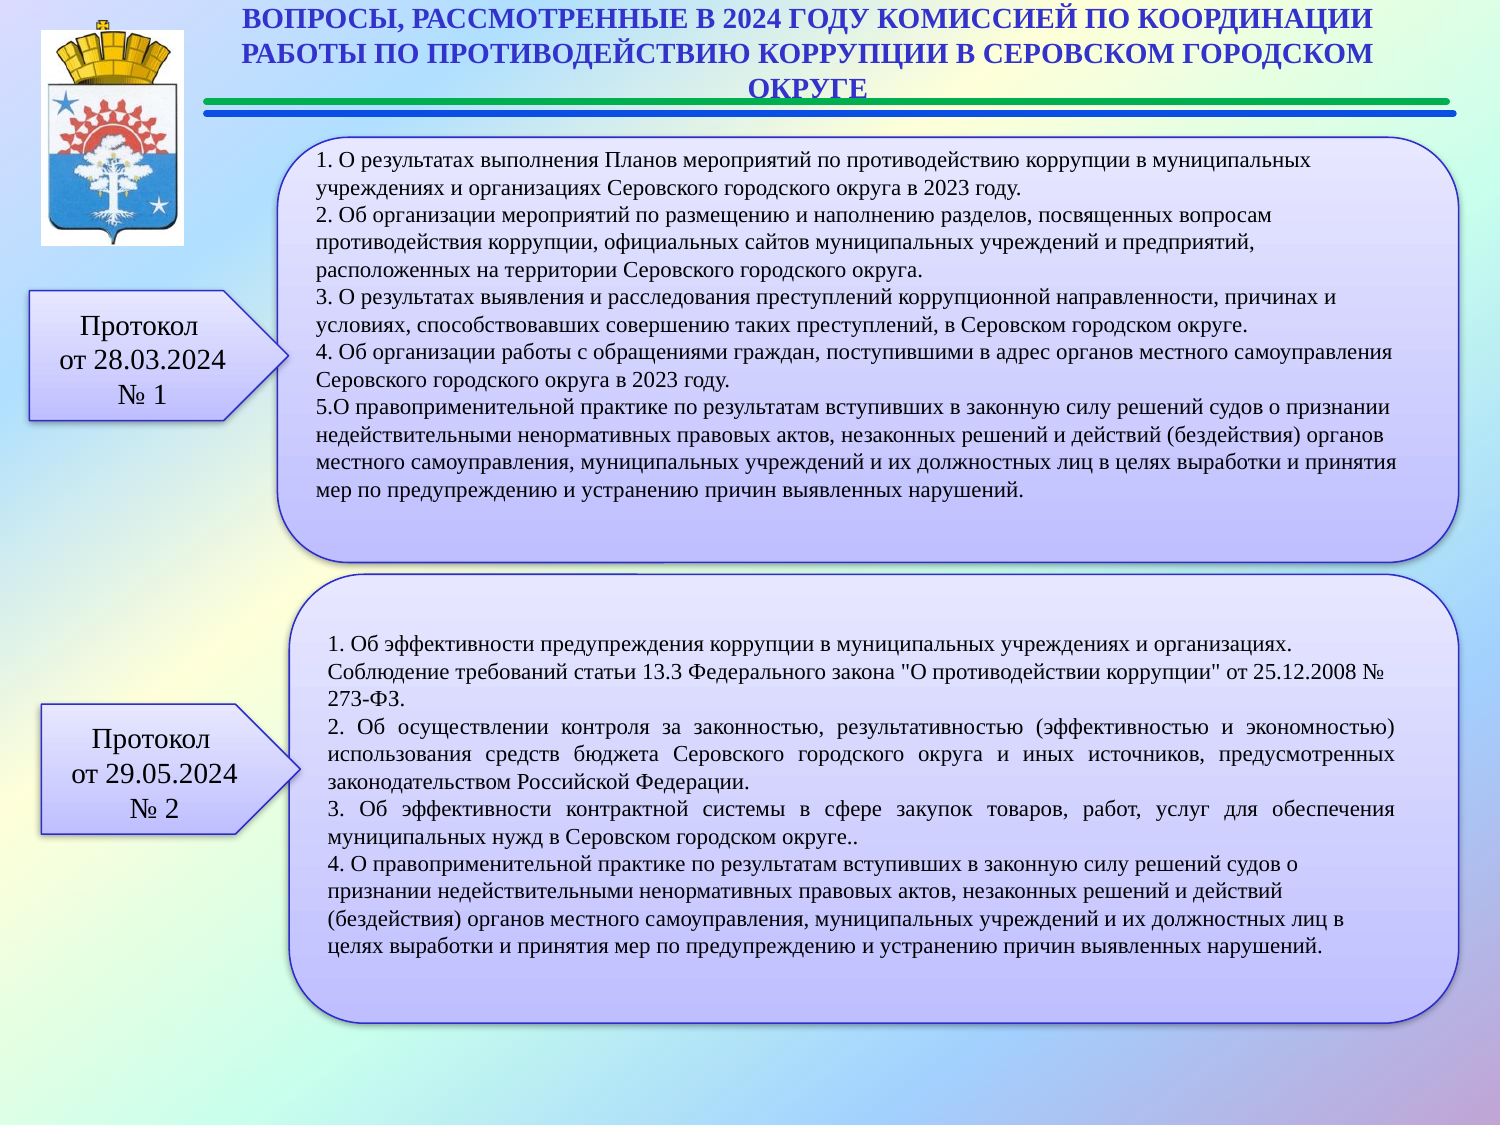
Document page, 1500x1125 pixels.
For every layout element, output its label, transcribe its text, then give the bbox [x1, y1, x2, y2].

text_box [288, 573, 1460, 1024]
text_box [276, 146, 1460, 564]
text_box Протокол от 28.03.2024 № 1 [28, 289, 290, 422]
text_box 1. Об эффективности предупреждения коррупции в муниципальных учреждениях и организациях. Соблюдение требований статьи 13.3 Федерального закона "О противодействии коррупции" от 25.12.2008 № 273-ФЗ. 2. Об осуществлении контроля за законностью, результативностью (эффективностью и экономностью) использования средств бюджета Серовского городского округа и иных источников, предусмотренных законодательством Российской Федерации. 3. Об эффективности контрактной системы в сфере закупок товаров, работ, услуг для обеспечения муниципальных нужд в Серовском городском округе.. 4. О правоприменительной практике по результатам вступивших в законную силу решений судов о признании недействительными ненормативных правовых актов, незаконных решений и действий (бездействия) органов местного самоуправления, муниципальных учреждений и их должностных лиц в целях выработки и принятия мер по предупреждению и устранению причин выявленных нарушений. [312, 621, 1412, 1016]
text_box Протокол от 29.05.2024 № 2 [40, 703, 301, 835]
title ВОПРОСЫ, РАССМОТРЕННЫЕ В 2024 ГОДУ КОМИССИЕЙ ПО КООРДИНАЦИИ РАБОТЫ ПО ПРОТИВОДЕЙСТВИЮ КОРРУПЦИИ В СЕРОВСКОМ ГОРОДСКОМ ОКРУГЕ [170, 1, 1446, 103]
text_box 1. О результатах выполнения Планов мероприятий по противодействию коррупции в муниципальных учреждениях и организациях Серовского городского округа в 2023 году. 2. Об организации мероприятий по размещению и наполнению разделов, посвященных вопросам противодействия коррупции, официальных сайтов муниципальных учреждений и предприятий, расположенных на территории Серовского городского округа. 3. О результатах выявления и расследования преступлений коррупционной направленности, причинах и условиях, способствовавших совершению таких преступлений, в Серовском городском округе. 4. Об организации работы с обращениями граждан, поступившими в адрес органов местного самоуправления Серовского городского округа в 2023 году. 5.О правоприменительной практике по результатам вступивших в законную силу решений судов о признании недействительными ненормативных правовых актов, незаконных решений и действий (бездействия) органов местного самоуправления, муниципальных учреждений и их должностных лиц в целях выработки и принятия мер по предупреждению и устранению причин выявленных нарушений. [301, 137, 1424, 534]
picture [0, 0, 1500, 1125]
